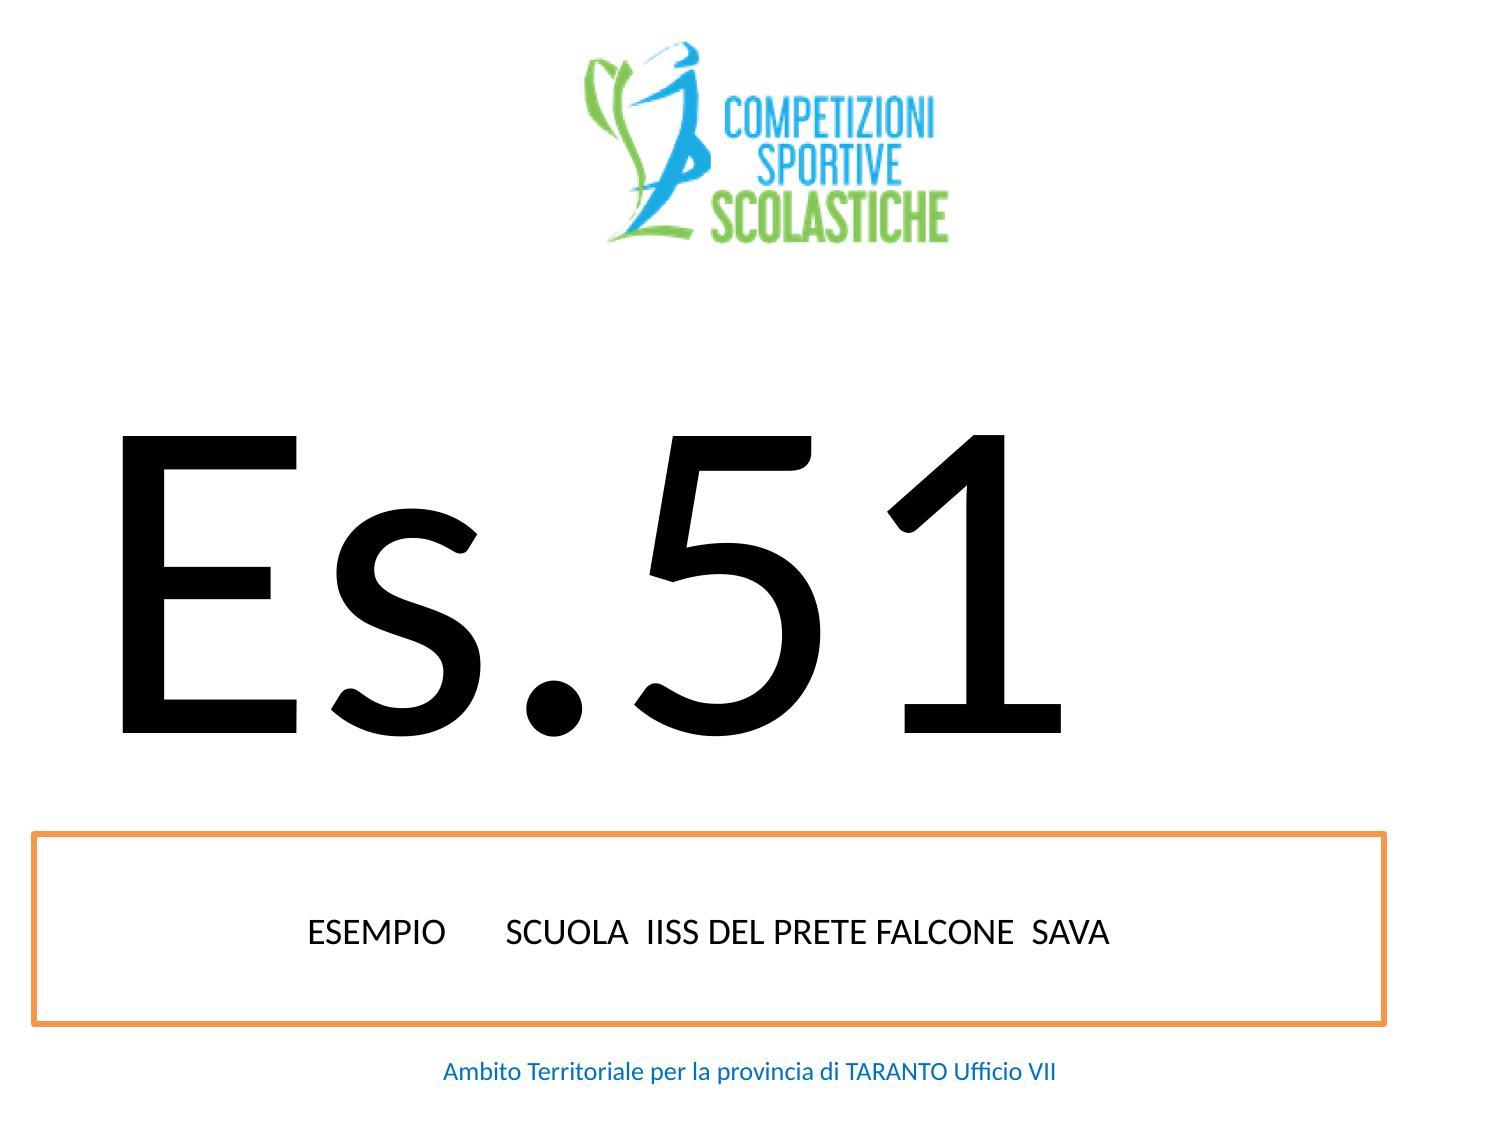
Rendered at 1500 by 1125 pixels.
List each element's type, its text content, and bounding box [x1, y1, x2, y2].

title Ambito Territoriale per la provincia di TARANTO Ufficio VII [159, 1046, 1341, 1125]
text_box ESEMPIO SCUOLA IISS DEL PRETE FALCONE SAVA [31, 831, 1387, 1027]
picture [577, 33, 954, 246]
list Es.51 [75, 262, 1425, 835]
